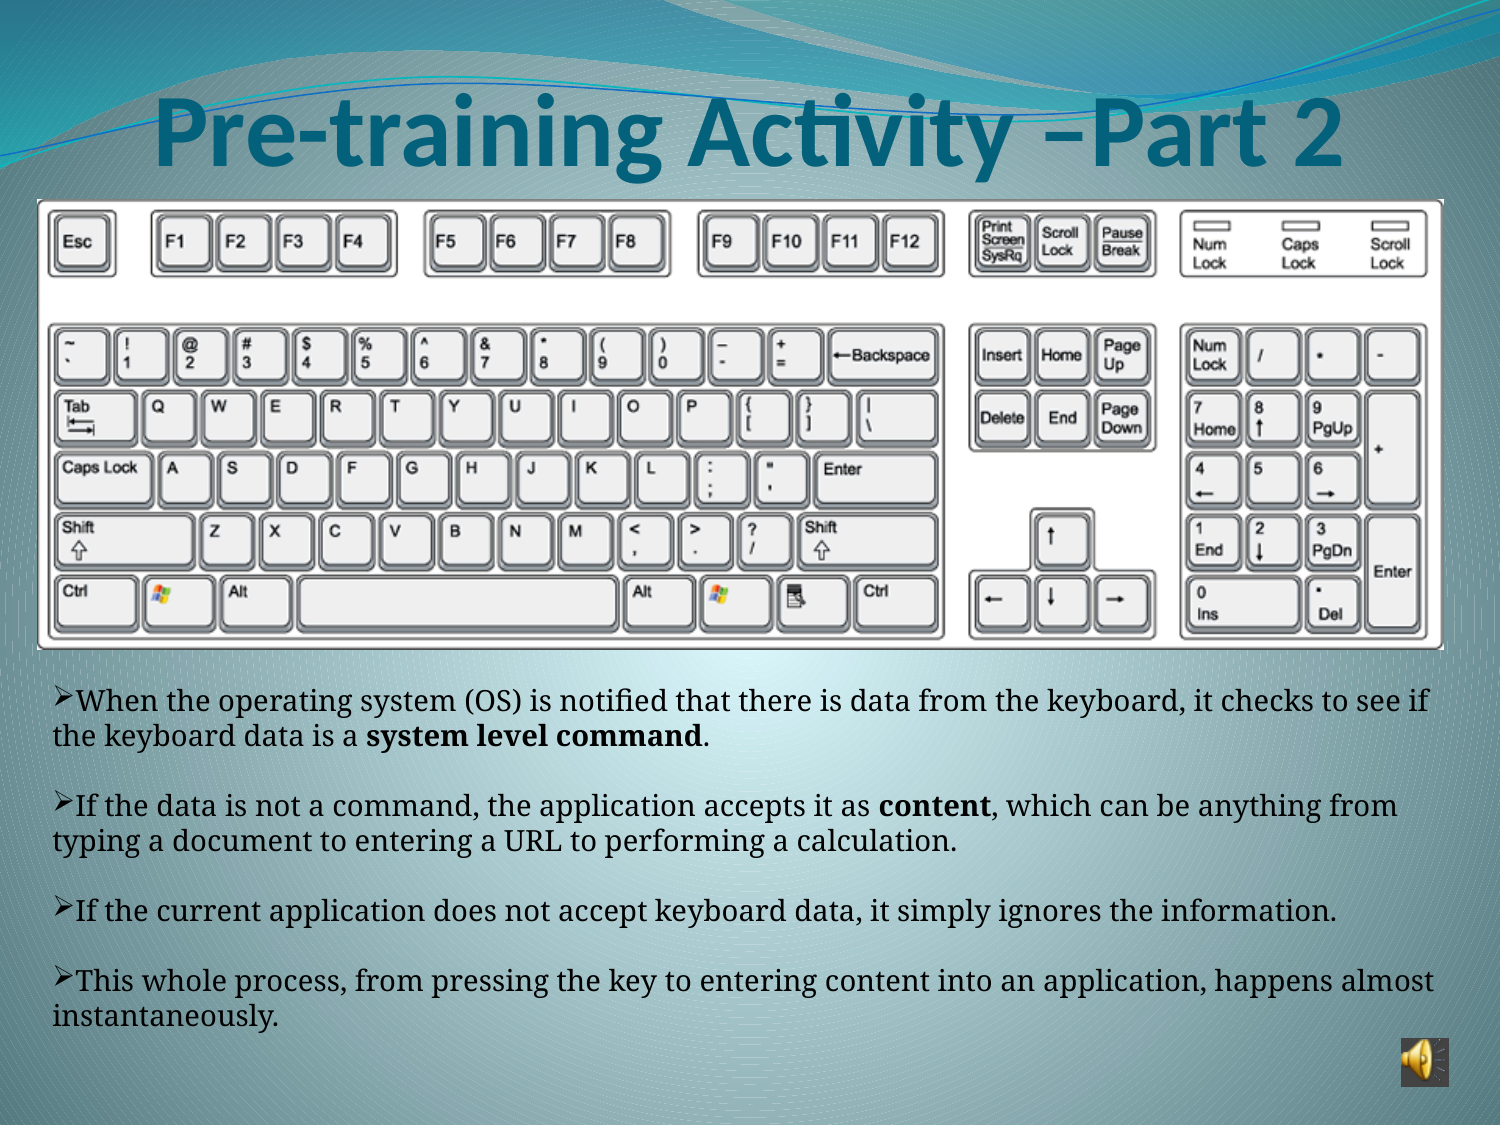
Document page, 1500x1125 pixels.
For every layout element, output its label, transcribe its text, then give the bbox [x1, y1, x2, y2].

picture [37, 199, 1444, 651]
title Pre-training Activity –Part 2 [75, 0, 1425, 188]
picture [1399, 1037, 1451, 1088]
text_box When the operating system (OS) is notified that there is data from the keyboard, it checks to see if the keyboard data is a system level command. If the data is not a command, the application accepts it as content, which can be anything from typing a document to entering a URL to performing a calculation. If the current application does not accept keyboard data, it simply ignores the information. This whole process, from pressing the key to entering content into an application, happens almost instantaneously. [37, 674, 1475, 1125]
